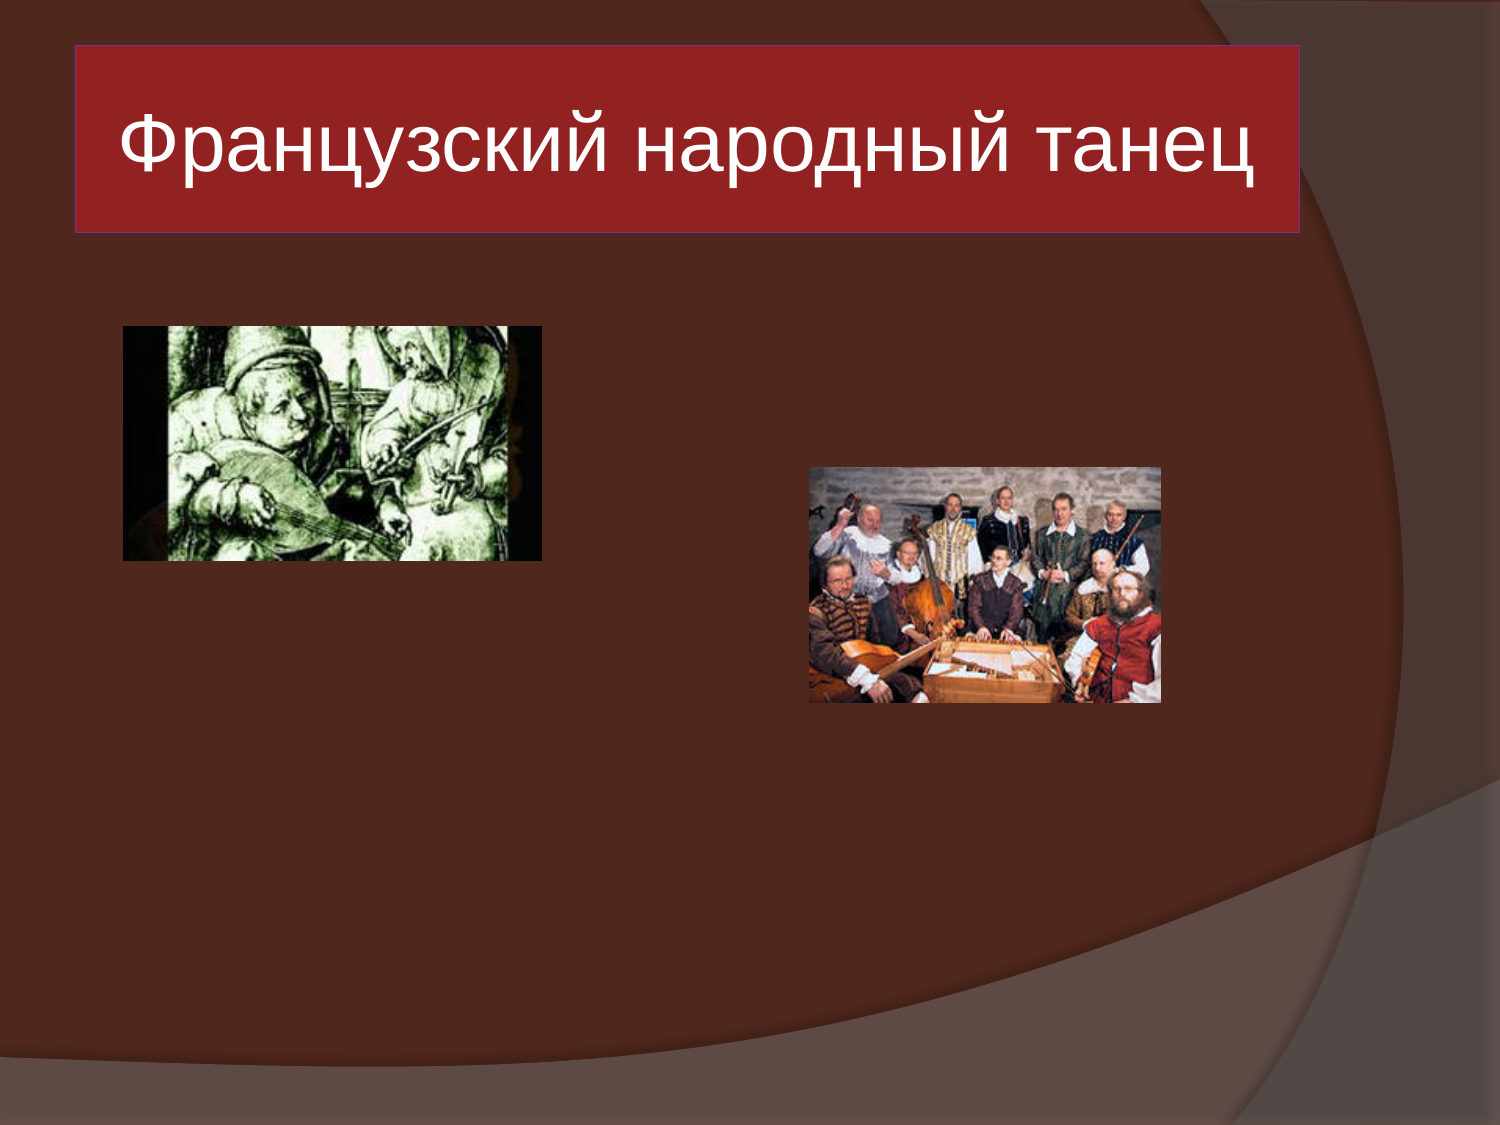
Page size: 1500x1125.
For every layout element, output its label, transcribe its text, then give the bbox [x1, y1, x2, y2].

picture [808, 467, 1161, 703]
picture [123, 326, 542, 561]
title Французский народный танец [75, 45, 1300, 233]
